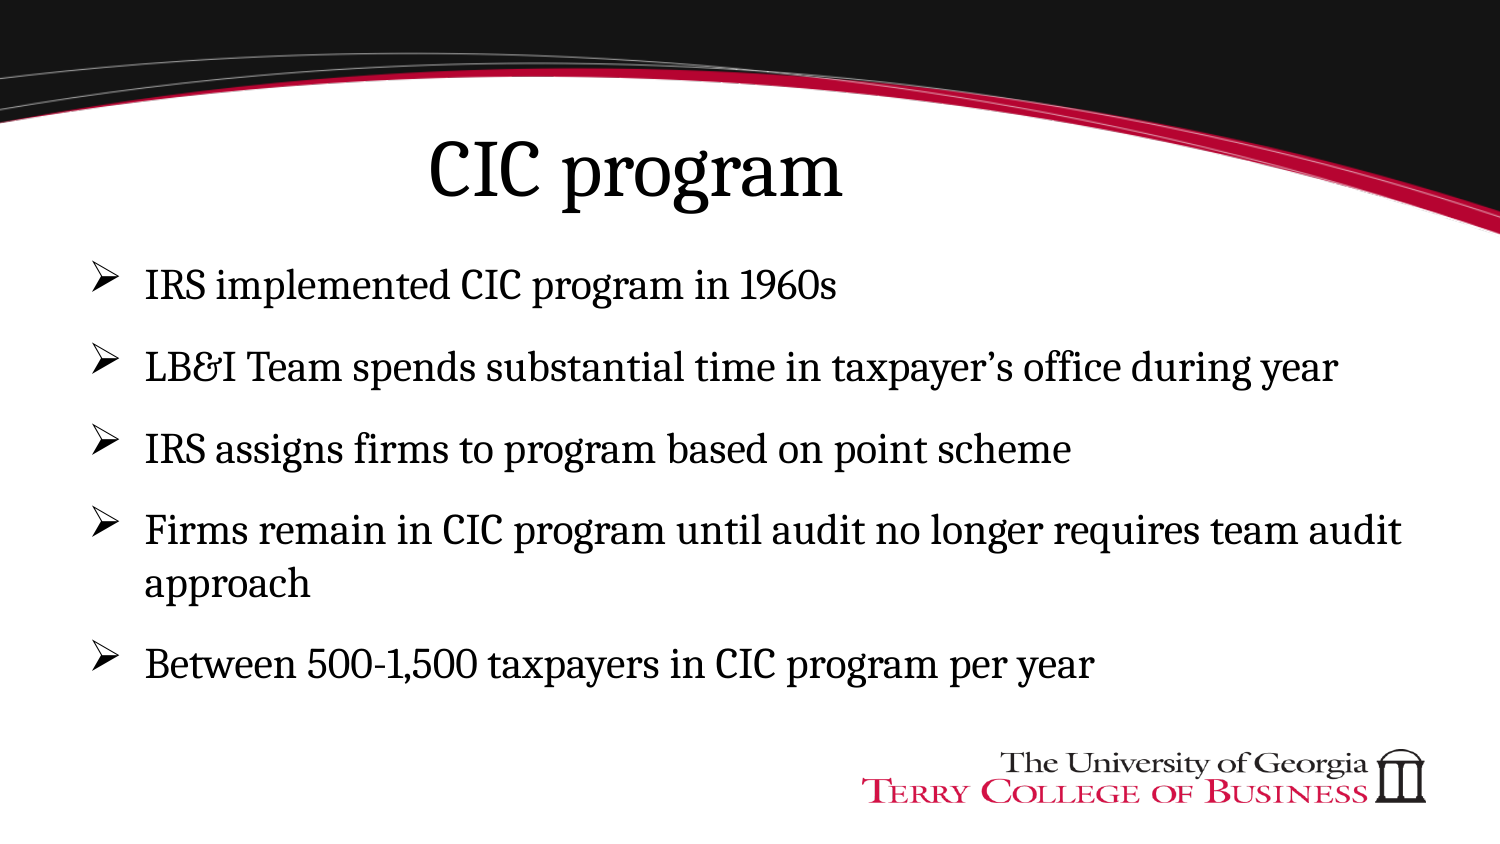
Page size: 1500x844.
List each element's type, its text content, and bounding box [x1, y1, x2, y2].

picture [0, 0, 1500, 244]
title CIC program [0, 93, 1313, 235]
picture [862, 769, 1426, 803]
text_box IRS implemented CIC program in 1960s LB&I Team spends substantial time in taxpayer’s office during year IRS assigns firms to program based on point scheme Firms remain in CIC program until audit no longer requires team audit approach Between 500-1,500 taxpayers in CIC program per year [74, 249, 1476, 769]
